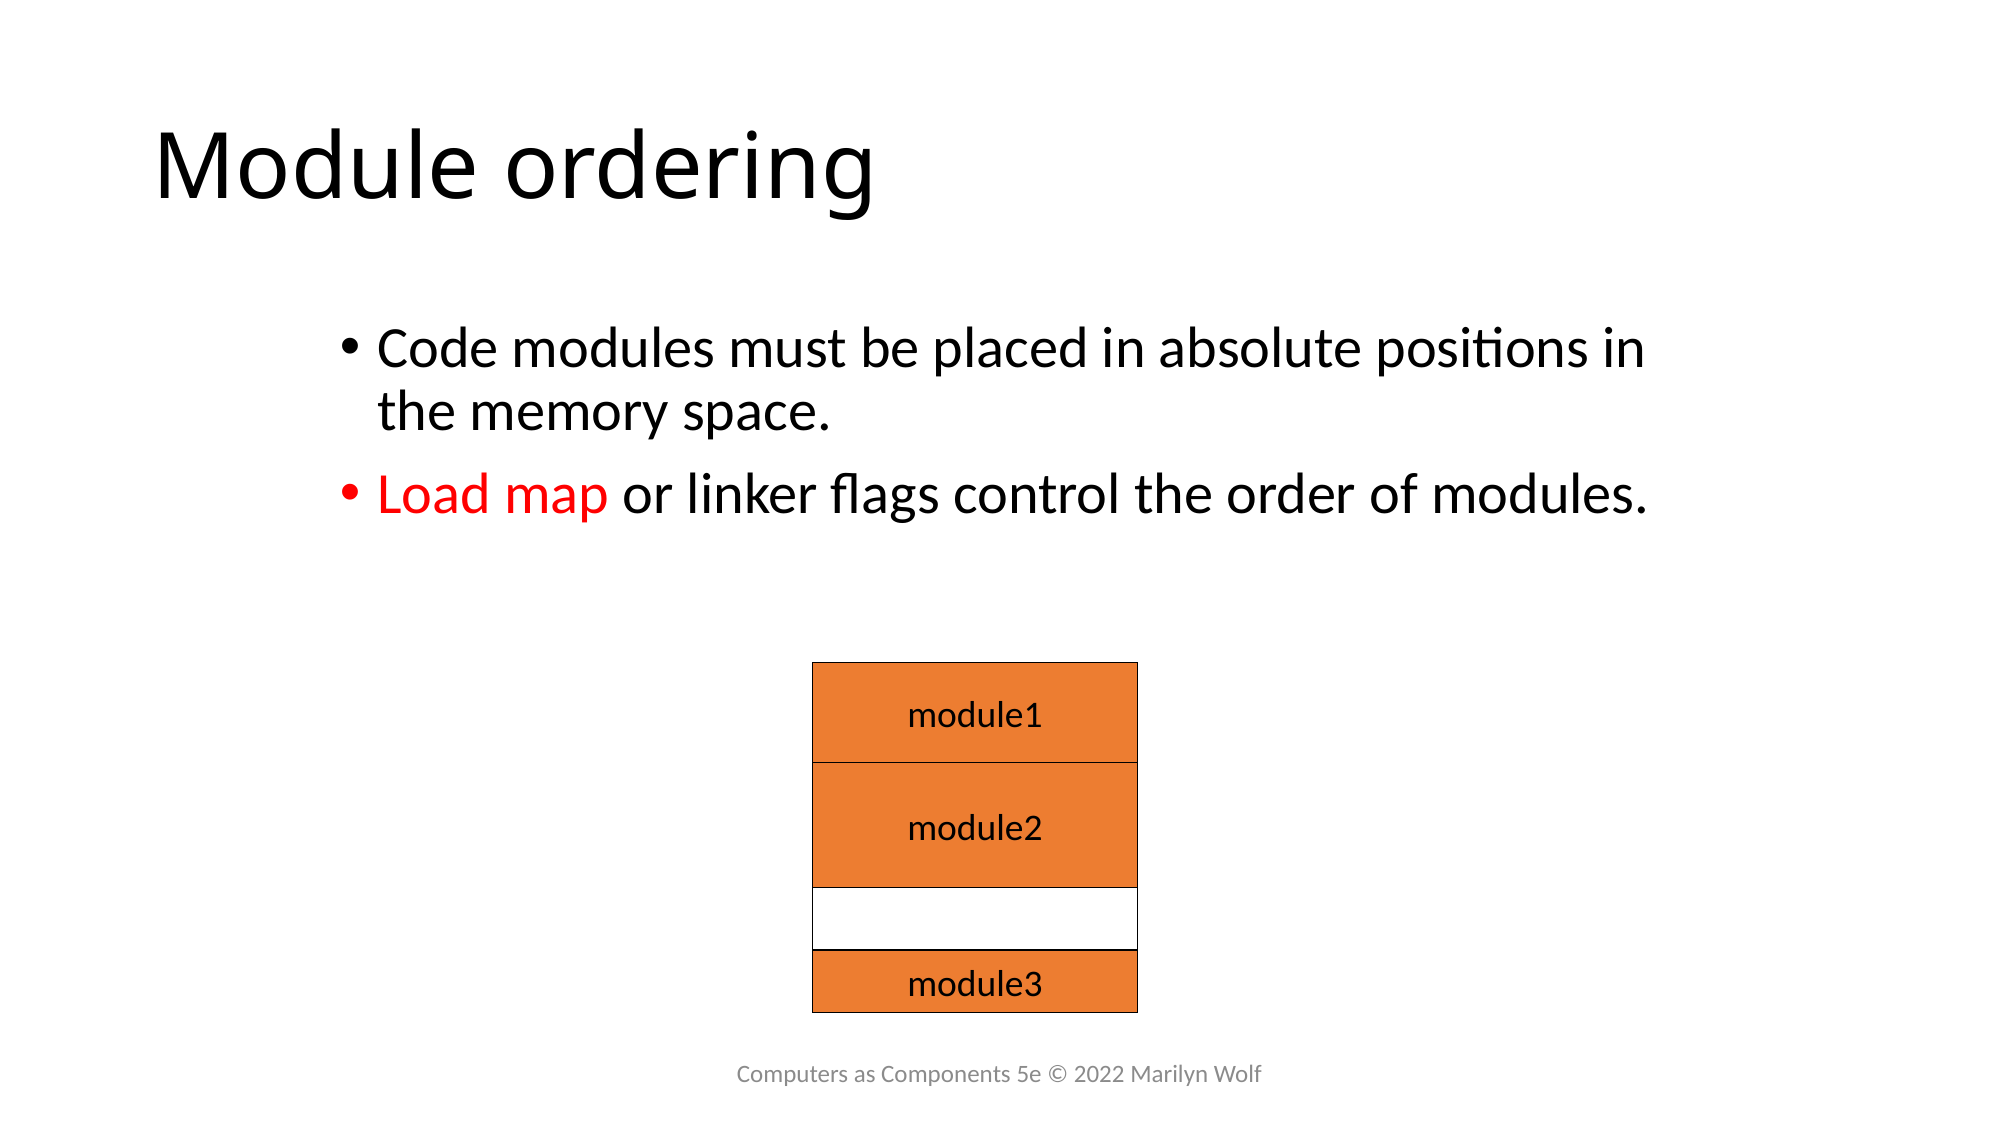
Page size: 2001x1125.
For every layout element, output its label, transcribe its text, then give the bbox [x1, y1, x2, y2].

list Code modules must be placed in absolute positions in the memory space. Load map or linker flags control the order of modules. [324, 309, 1667, 675]
text_box [812, 887, 1138, 950]
text_box module1 [812, 662, 1138, 762]
title Module ordering [137, 59, 1863, 278]
text_box module2 [812, 762, 1138, 887]
text_box module3 [812, 950, 1138, 1013]
footer Computers as Components 5e © 2022 Marilyn Wolf [662, 1042, 1338, 1103]
